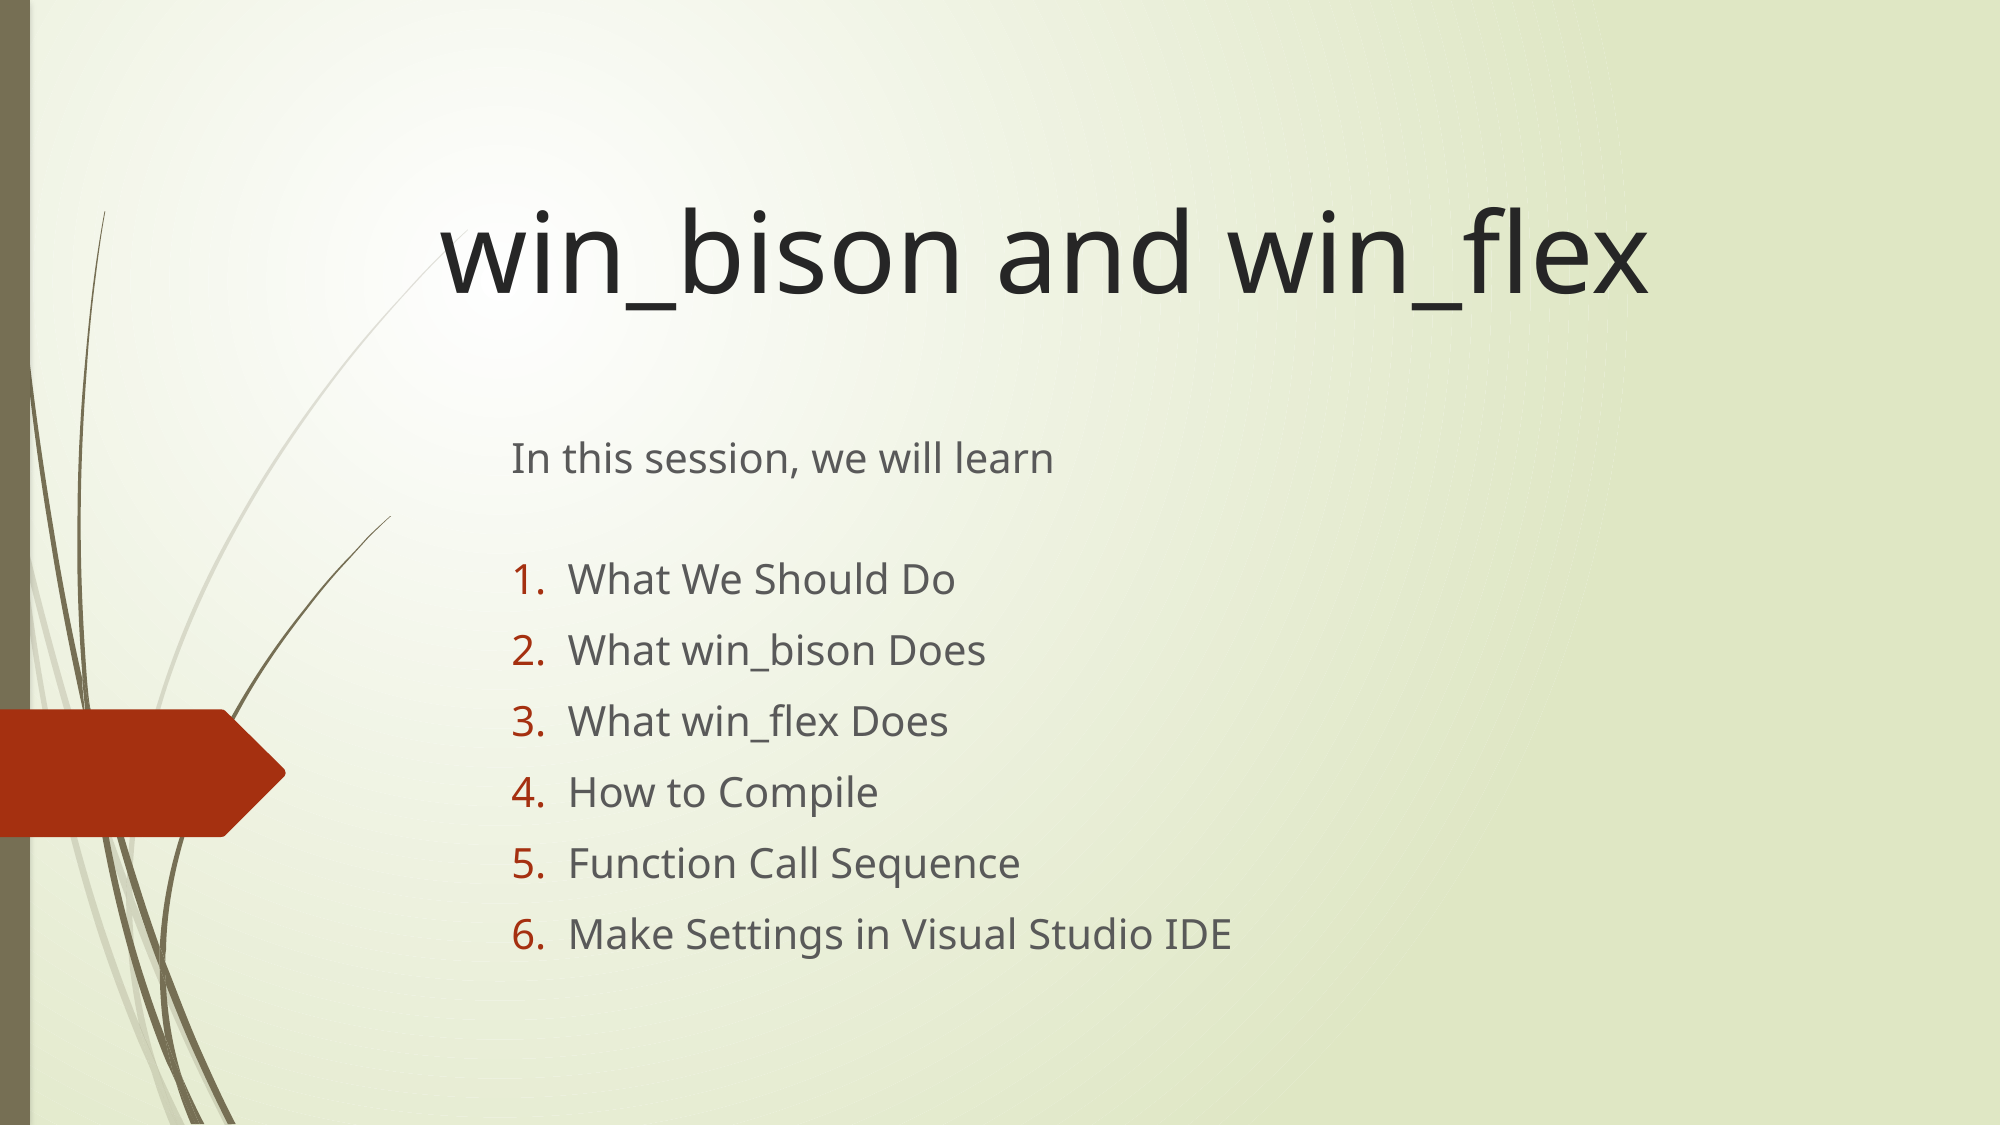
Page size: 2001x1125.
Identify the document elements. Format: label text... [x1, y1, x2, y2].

title win_bison and win_flex [424, 103, 1846, 324]
subtitle In this session, we will learn What We Should Do What win_bison Does What win_flex Does How to Compile Function Call Sequence Make Settings in Visual Studio IDE [496, 424, 1480, 998]
